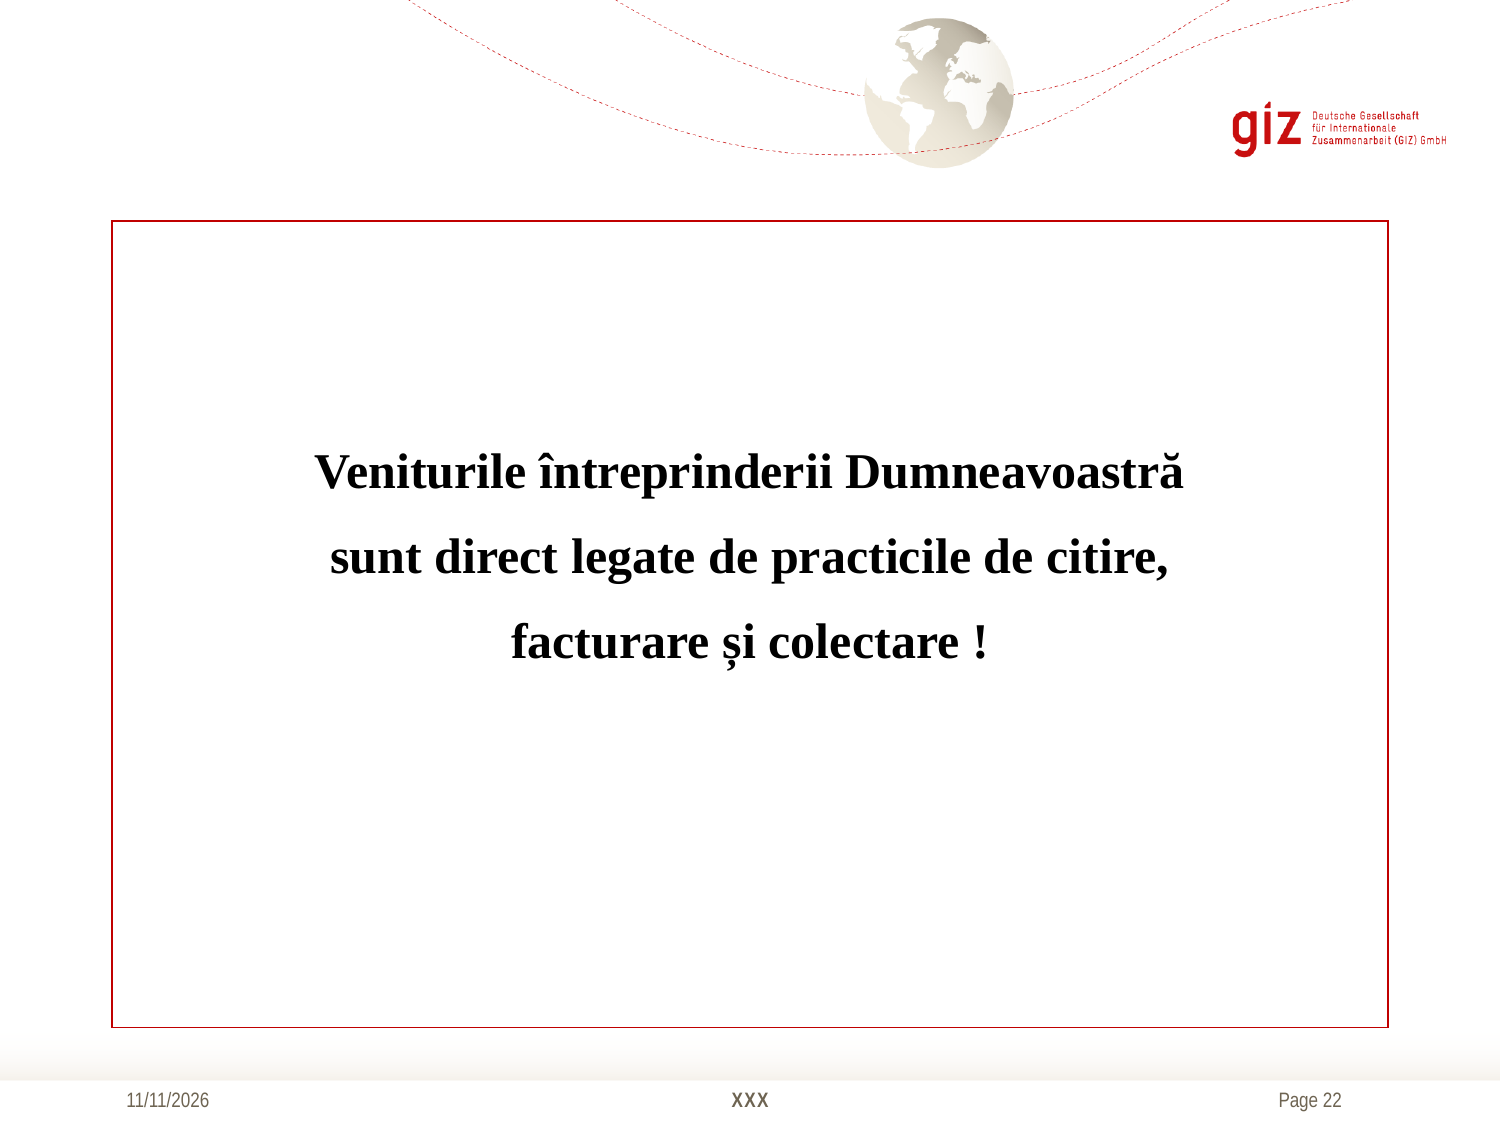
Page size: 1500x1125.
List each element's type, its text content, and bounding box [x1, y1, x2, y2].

list Veniturile întreprinderii Dumneavoastră sunt direct legate de practicile de citire, facturare și colectare ! [111, 220, 1389, 1028]
footer XXX [469, 1079, 1031, 1121]
picture [0, 959, 1500, 1081]
picture [0, 0, 1500, 184]
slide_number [111, 1079, 325, 1121]
